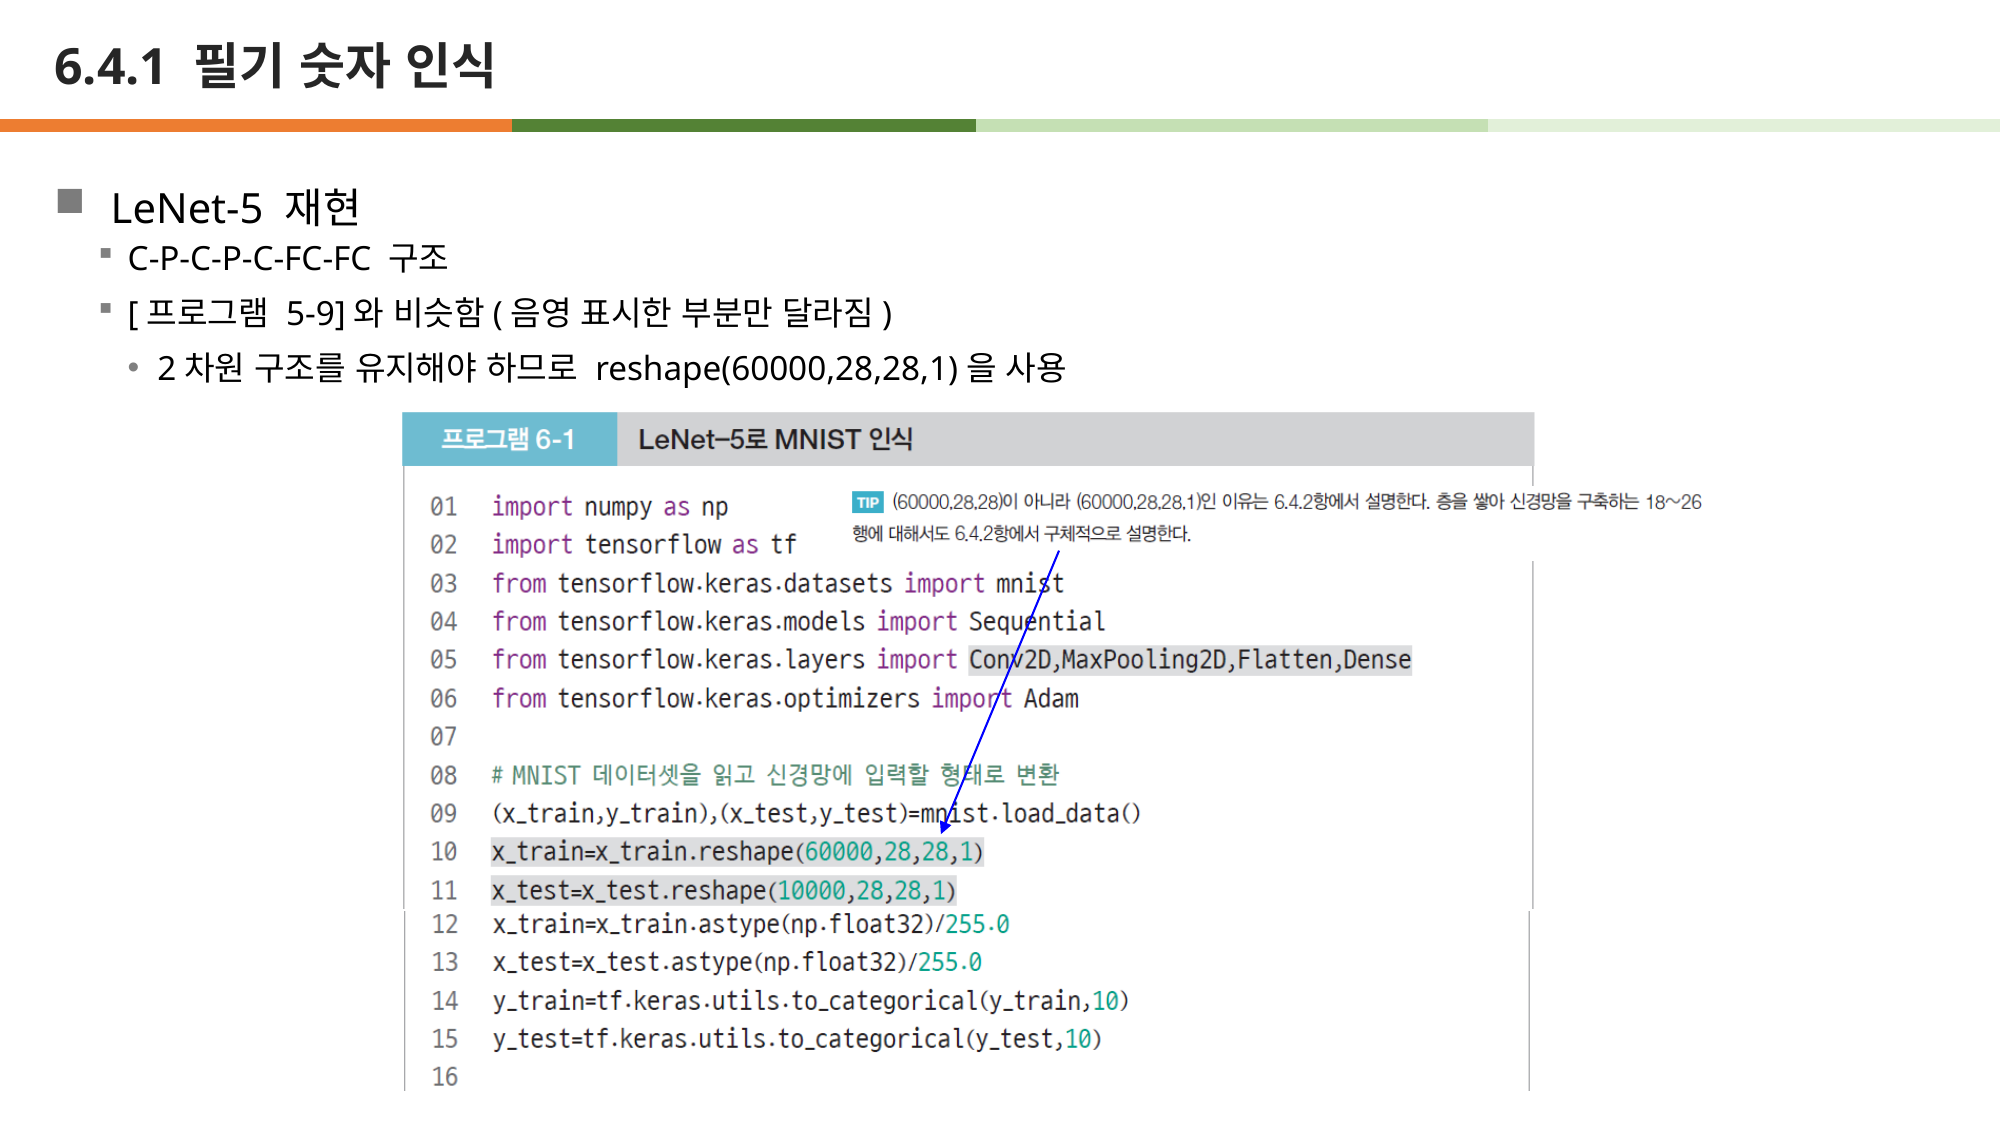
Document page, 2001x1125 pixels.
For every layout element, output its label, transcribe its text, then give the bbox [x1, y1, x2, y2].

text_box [940, 550, 1059, 835]
list LeNet-5 재현 C-P-C-P-C-FC-FC 구조 [프로그램 5-9]와 비슷함(음영 표시한 부분만 달라짐) 2차원 구조를 유지해야 하므로 reshape(60000,28,28,1)을 사용 [39, 149, 1961, 1083]
title 6.4.1 필기 숫자 인식 [39, 23, 1693, 114]
picture [397, 408, 1705, 910]
picture [400, 911, 1535, 1091]
